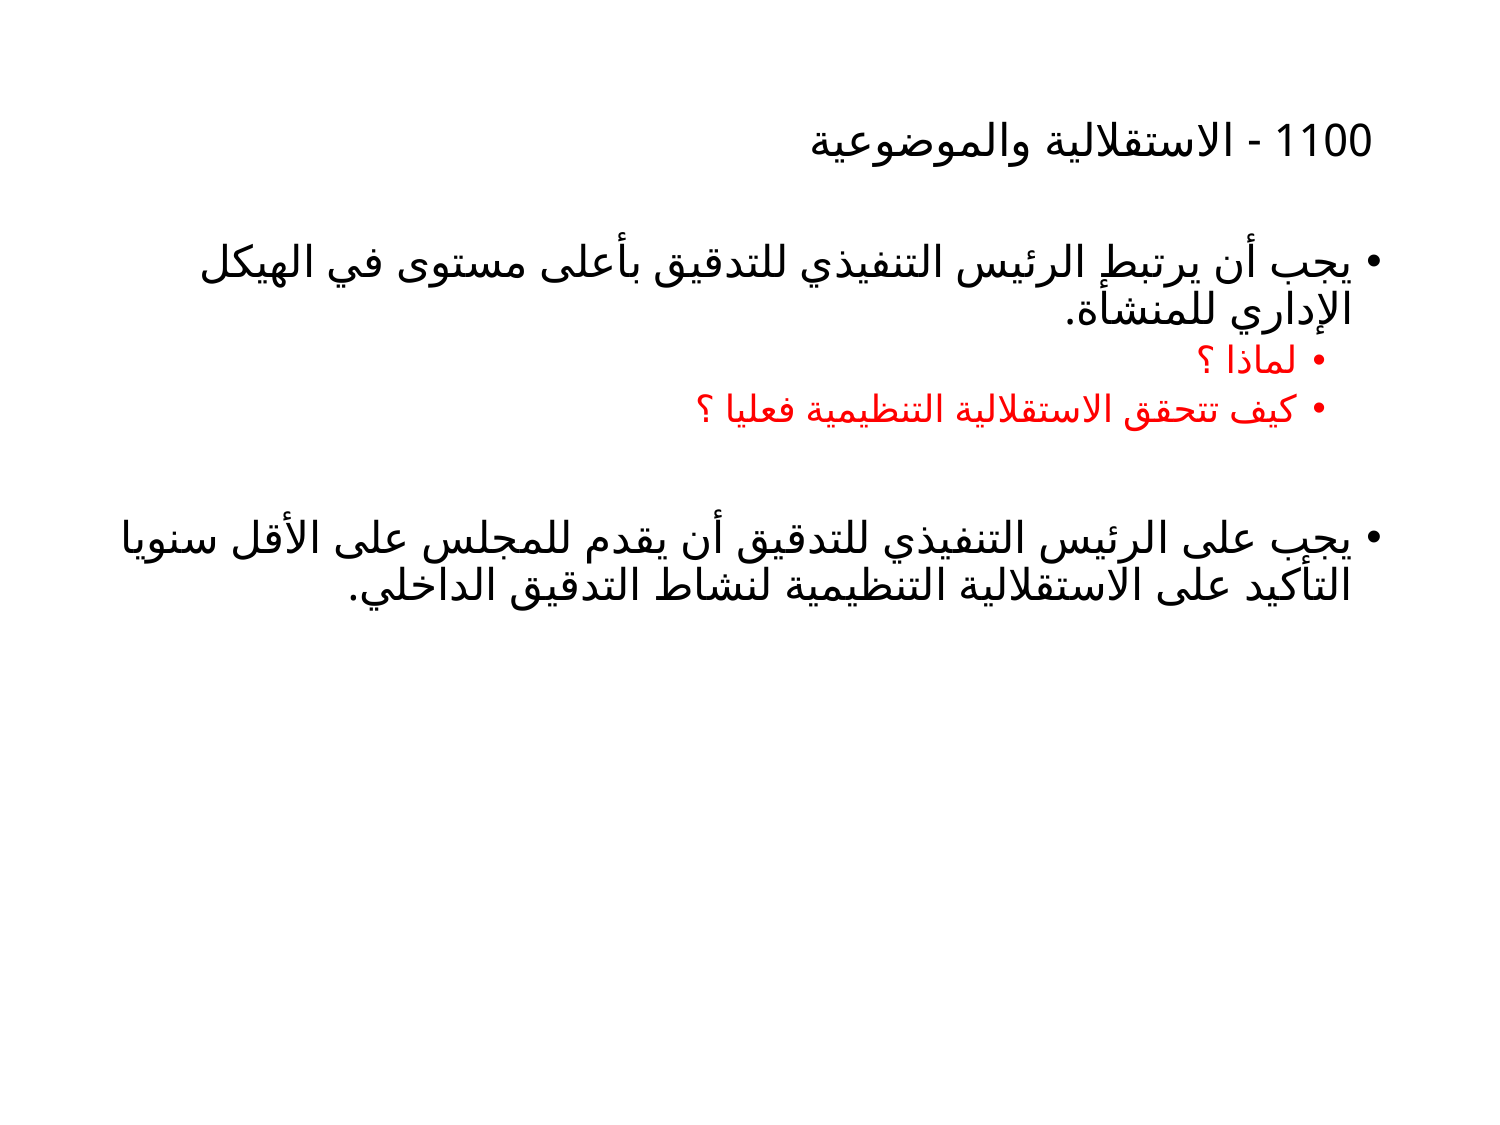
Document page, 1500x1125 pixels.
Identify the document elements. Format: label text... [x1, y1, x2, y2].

list يجب أن يرتبط الرئيس التنفيذي للتدقيق بأعلى مستوى في الهيكل الإداري للمنشأة. لماذا ؟ كيف تتحقق الاستقلالية التنظيمية فعليا ؟ يجب على الرئيس التنفيذي للتدقيق أن يقدم للمجلس على الأقل سنويا التأكيد على الاستقلالية التنظيمية لنشاط التدقيق الداخلي. [103, 231, 1397, 1014]
title 1100 - الاستقلالية والموضوعية [103, 59, 1397, 231]
